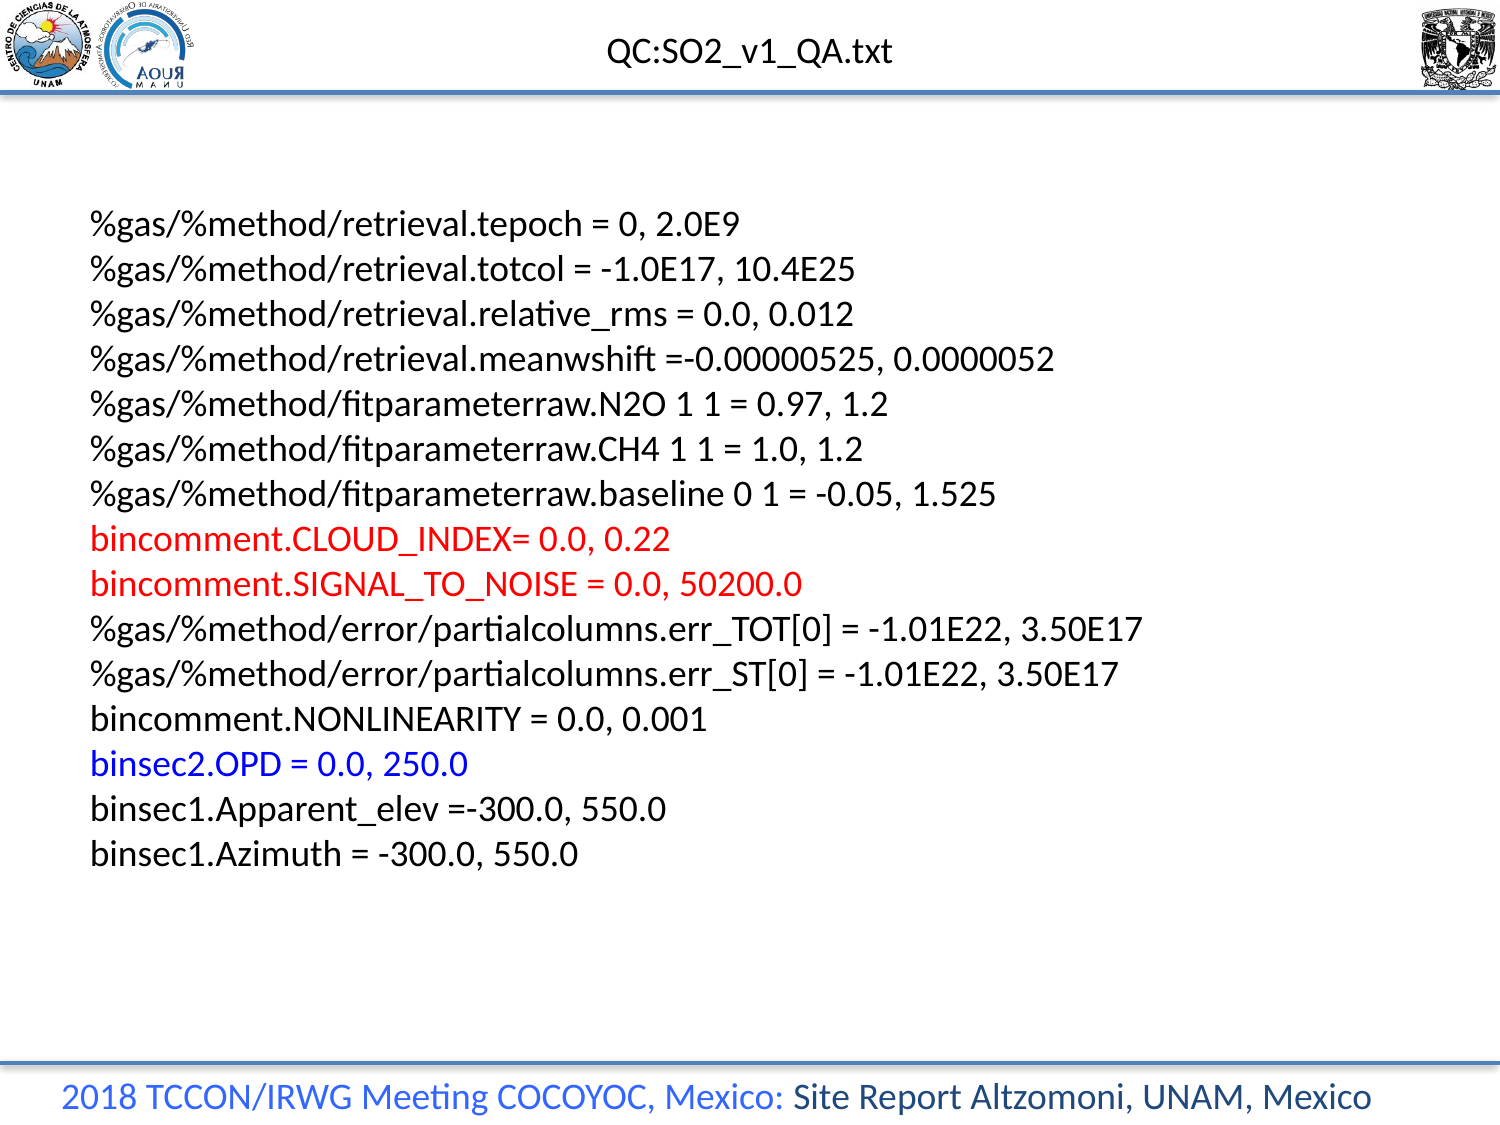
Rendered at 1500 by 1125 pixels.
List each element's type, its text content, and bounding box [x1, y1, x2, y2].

picture [1425, 3, 1500, 90]
text_box %gas/%method/retrieval.tepoch = 0, 2.0E9 %gas/%method/retrieval.totcol = -1.0E17, 10.4E25 %gas/%method/retrieval.relative_rms = 0.0, 0.012 %gas/%method/retrieval.meanwshift =-0.00000525, 0.0000052 %gas/%method/fitparameterraw.N2O 1 1 = 0.97, 1.2 %gas/%method/fitparameterraw.CH4 1 1 = 1.0, 1.2 %gas/%method/fitparameterraw.baseline 0 1 = -0.05, 1.525 bincomment.CLOUD_INDEX= 0.0, 0.22 bincomment.SIGNAL_TO_NOISE = 0.0, 50200.0 %gas/%method/error/partialcolumns.err_TOT[0] = -1.01E22, 3.50E17 %gas/%method/error/partialcolumns.err_ST[0] = -1.01E22, 3.50E17 bincomment.NONLINEARITY = 0.0, 0.001 binsec2.OPD = 0.0, 250.0 binsec1.Apparent_elev =-300.0, 550.0 binsec1.Azimuth = -300.0, 550.0 [75, 191, 1500, 882]
title QC:SO2_v1_QA.txt [75, 0, 1425, 98]
picture [0, 0, 75, 90]
text_box 2018 TCCON/IRWG Meeting COCOYOC, Mexico: Site Report Altzomoni, UNAM, Mexico [38, 1064, 1397, 1125]
